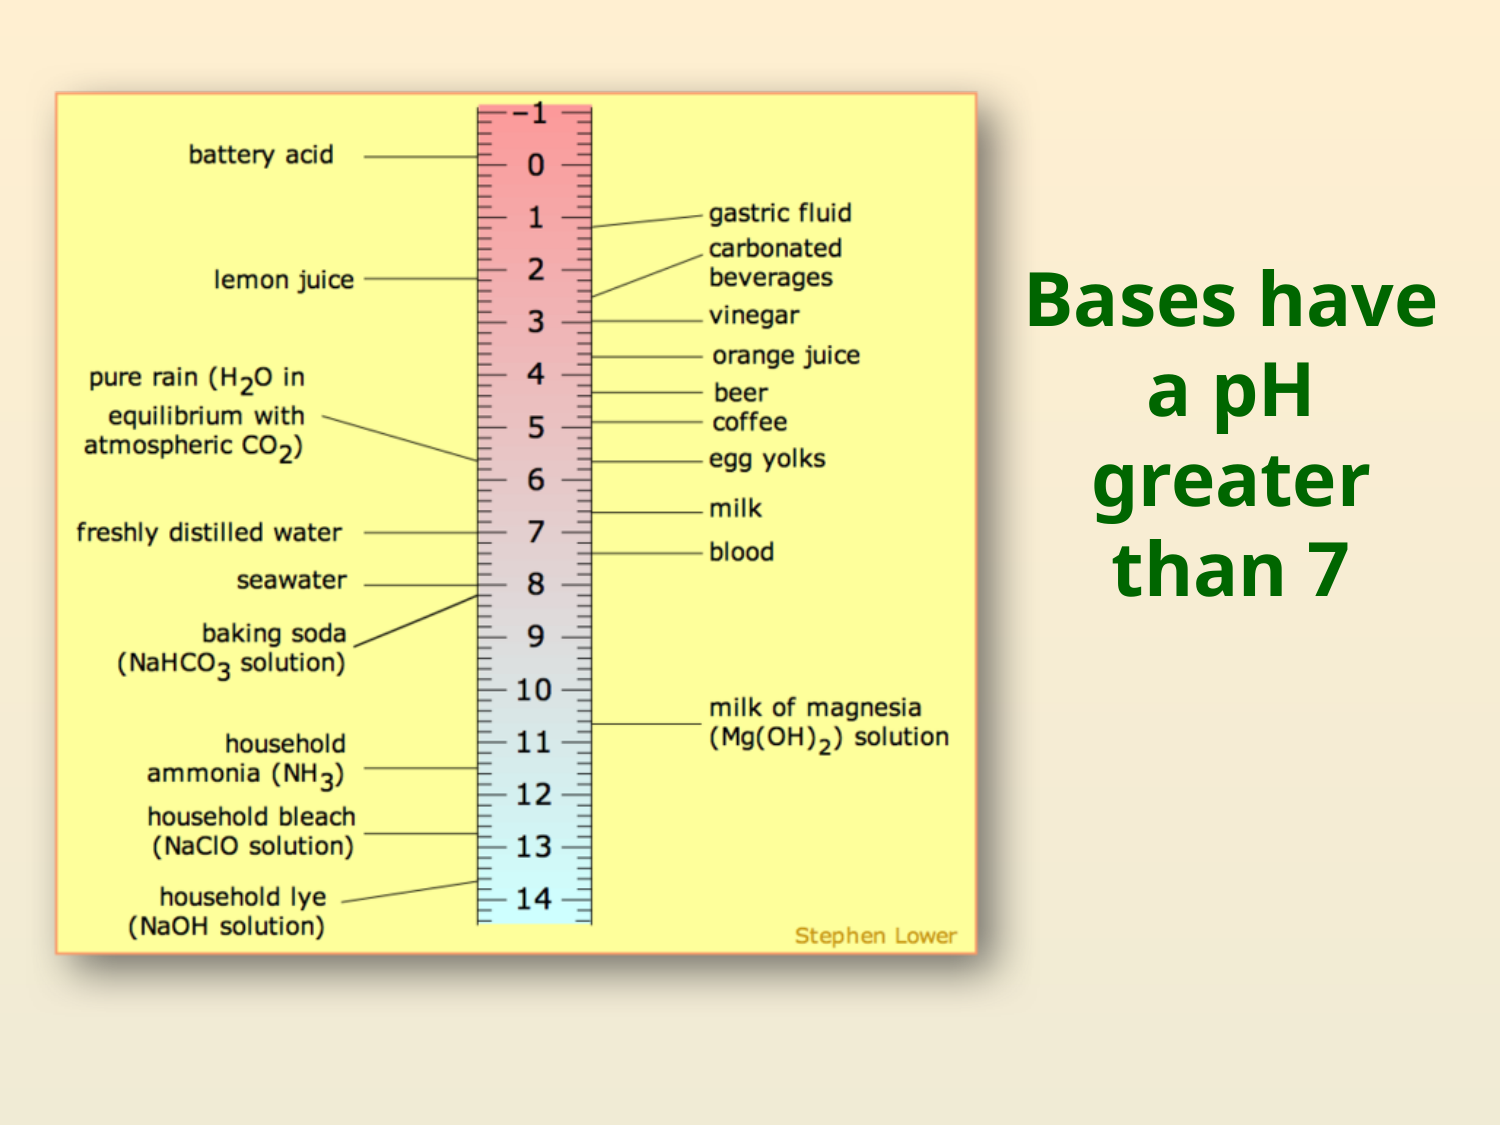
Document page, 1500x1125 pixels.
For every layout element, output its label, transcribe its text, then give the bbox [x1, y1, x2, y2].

picture [49, 87, 983, 963]
title Bases have a pH greater than 7 [999, 74, 1463, 788]
